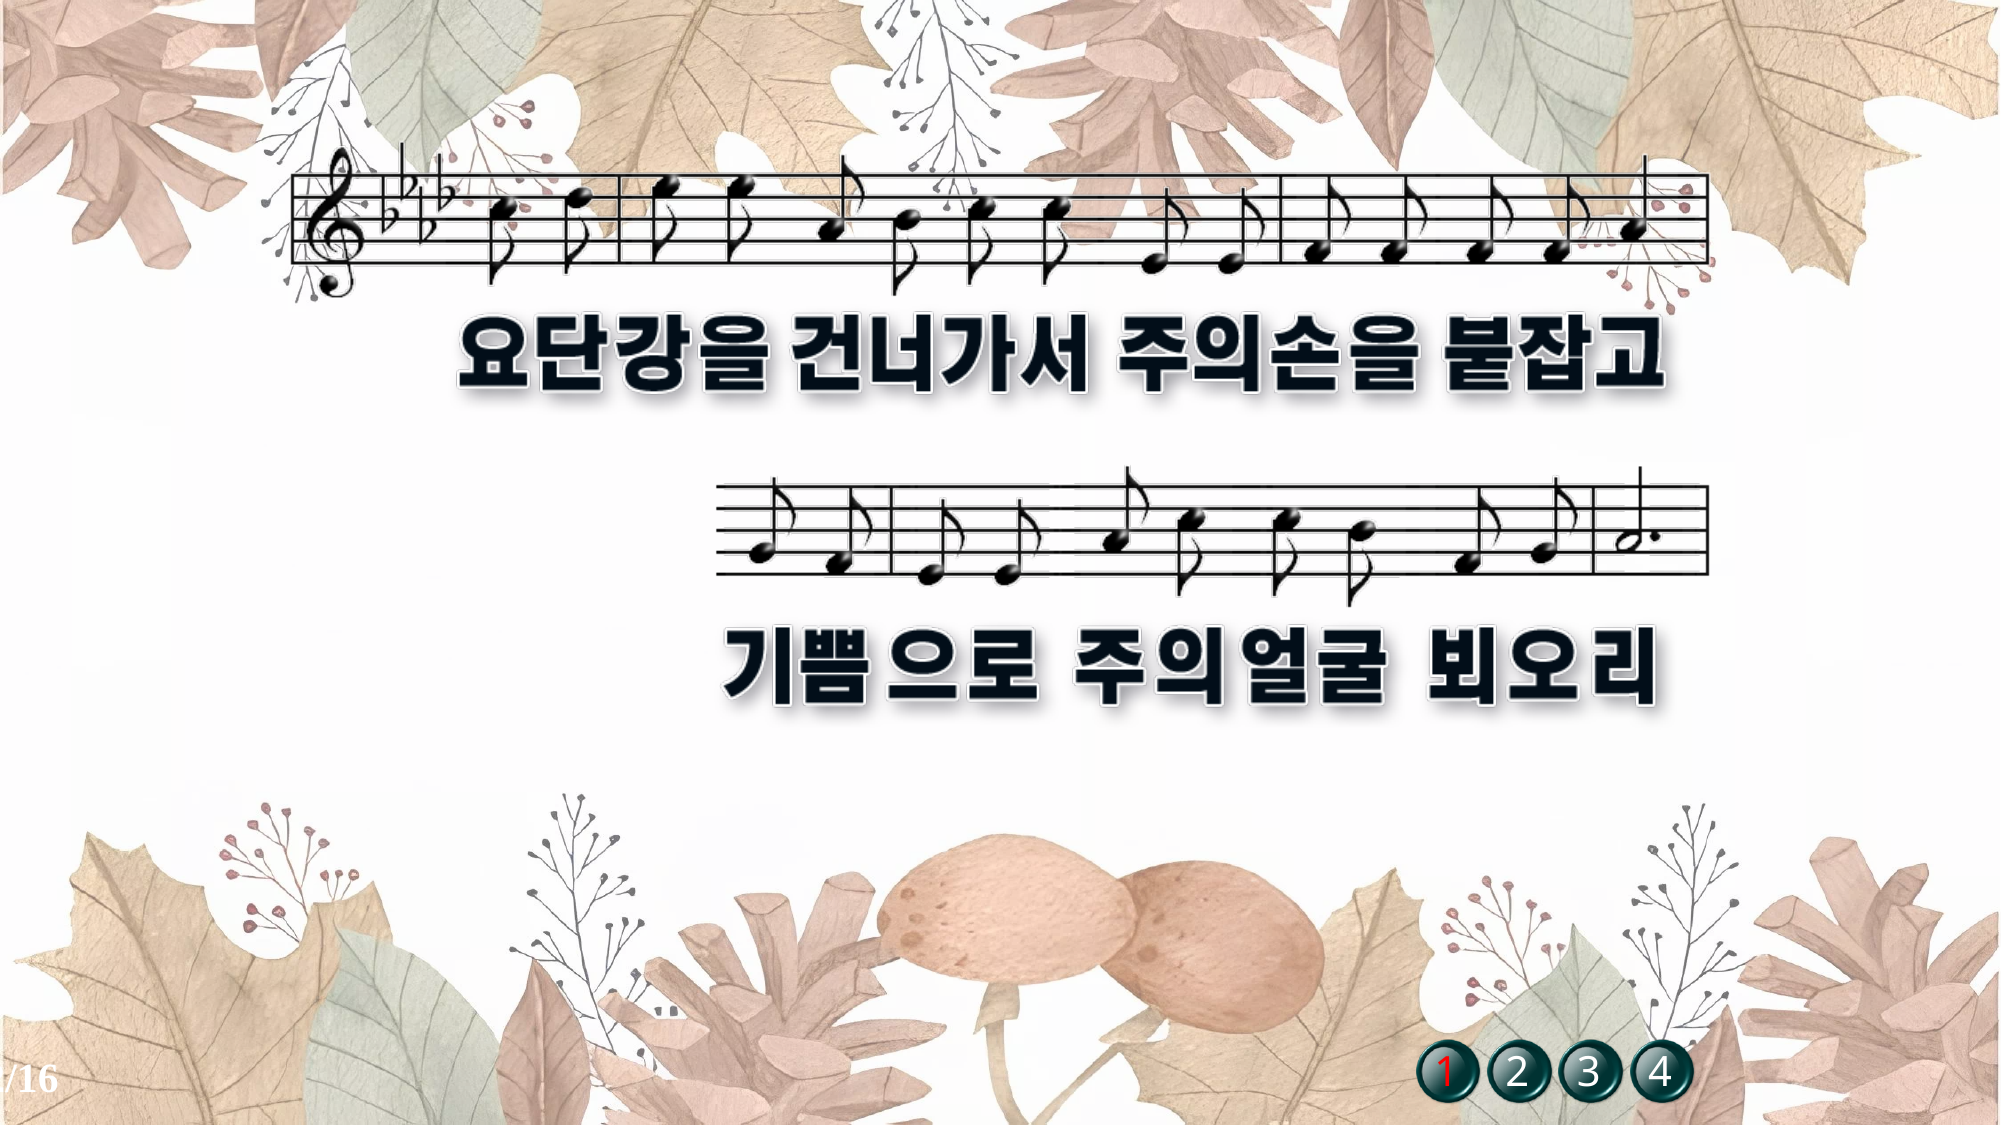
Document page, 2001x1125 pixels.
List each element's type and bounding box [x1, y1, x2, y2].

text_box [1627, 1035, 1697, 1106]
picture [0, 0, 2001, 1125]
text_box [1555, 1035, 1626, 1106]
text_box [1484, 1035, 1555, 1106]
text_box [1413, 1035, 1484, 1106]
